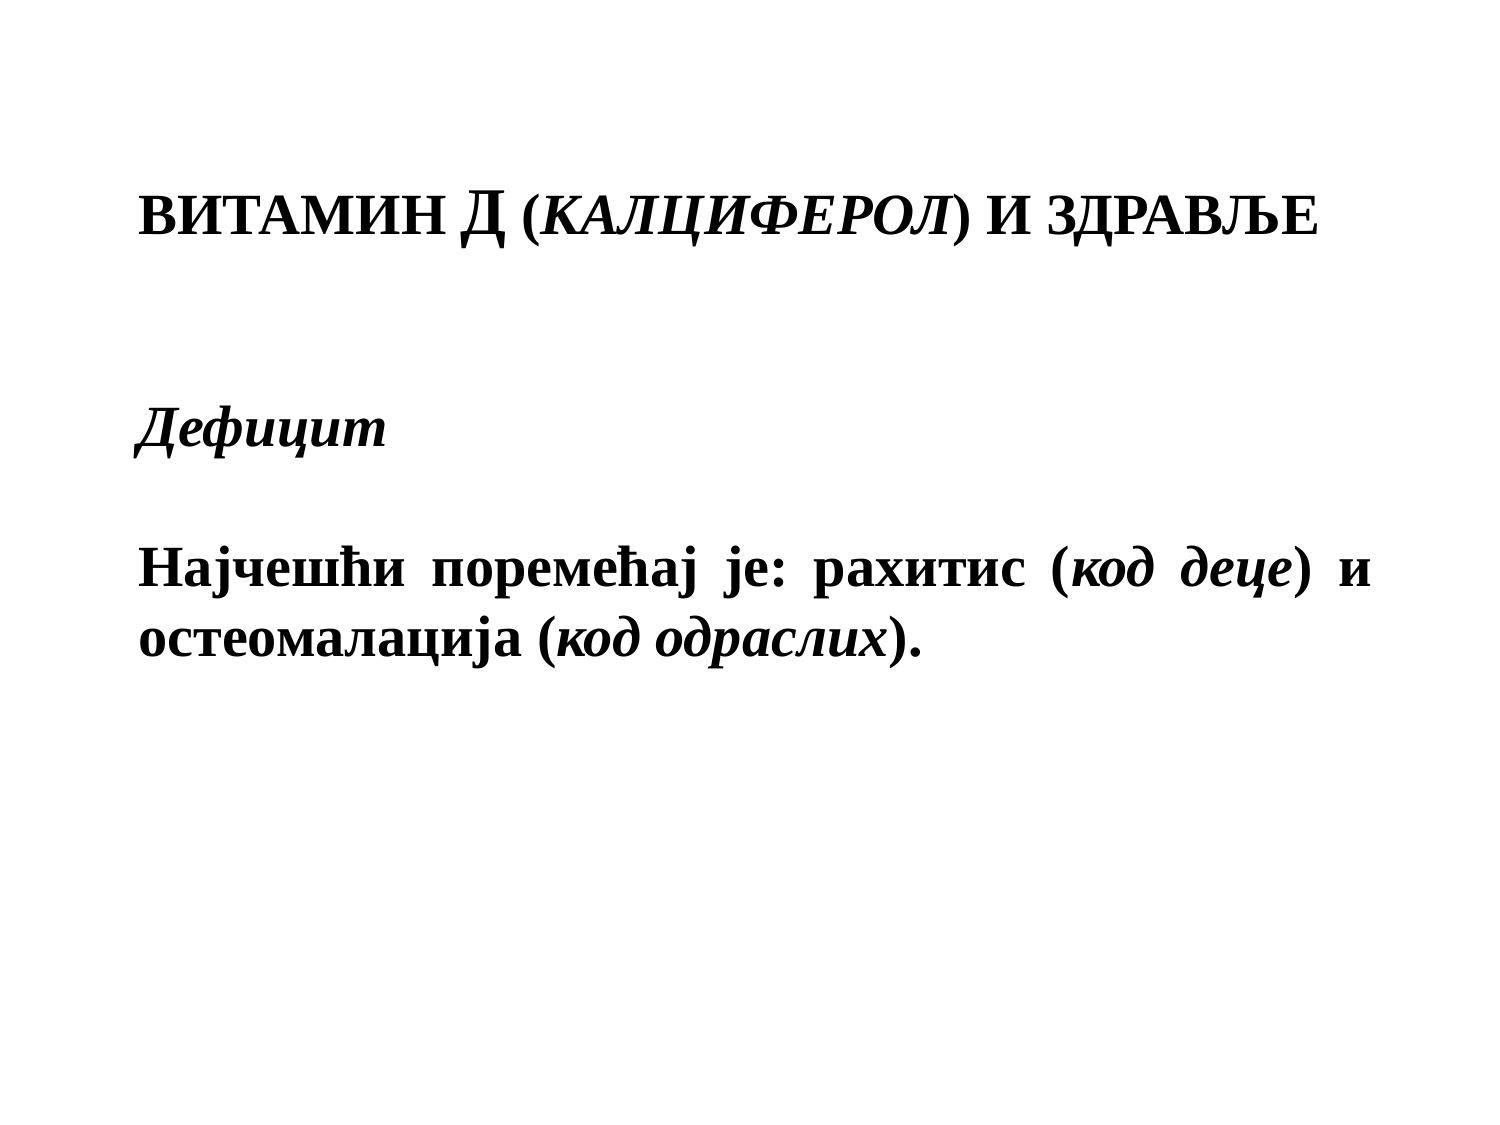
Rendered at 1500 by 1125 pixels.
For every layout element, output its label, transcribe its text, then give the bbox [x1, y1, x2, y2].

text_box ВИТАМИН Д (КАЛЦИФЕРОЛ) И ЗДРАВЉЕ Дефицит Најчешћи поремећај је: рахитис (код деце) и остеомалација (код одраслих). [123, 160, 1387, 676]
